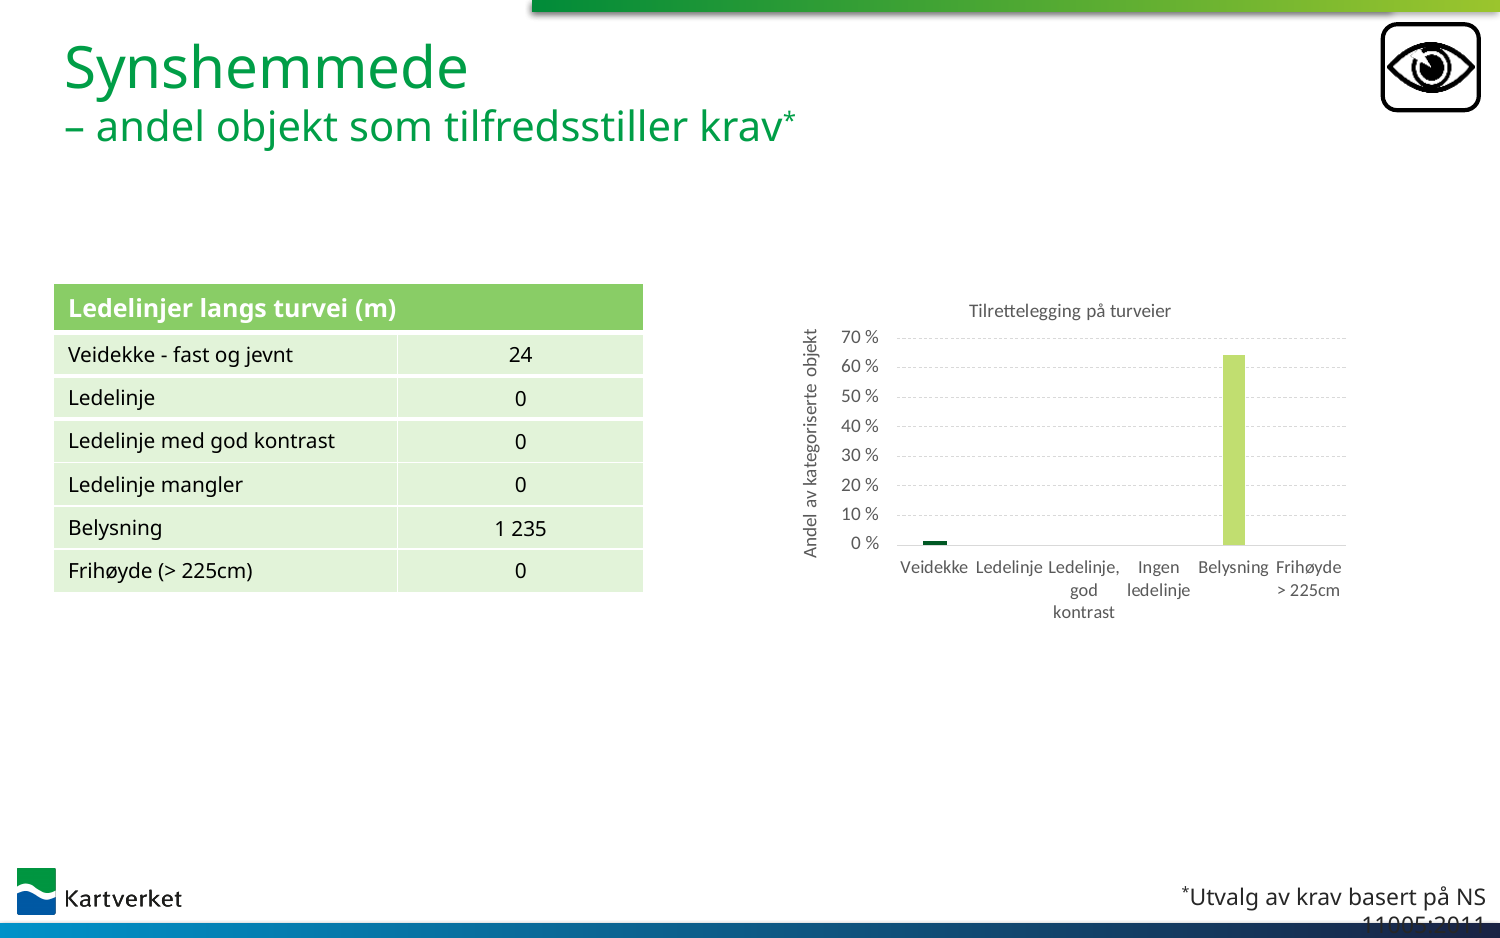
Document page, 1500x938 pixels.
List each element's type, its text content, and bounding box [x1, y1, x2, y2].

table_cell Ledelinje [54, 378, 397, 417]
table_cell Frihøyde (> 225cm) [54, 550, 397, 592]
table_cell 0 [398, 463, 643, 505]
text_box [1382, 24, 1480, 111]
table_cell Veidekke - fast og jevnt [54, 335, 397, 374]
text_box Synshemmede – andel objekt som tilfredsstiller krav* [49, 24, 1431, 158]
table_cell 0 [398, 550, 643, 592]
table_cell 24 [398, 335, 643, 374]
table_cell Belysning [54, 507, 397, 548]
table_cell 0 [398, 421, 643, 462]
text_box *Utvalg av krav basert på NS 11005:2011 [1068, 873, 1500, 938]
table_cell 1 235 [398, 507, 643, 548]
table_cell Ledelinje mangler [54, 463, 397, 505]
table_cell Ledelinje med god kontrast [54, 421, 397, 462]
table_header Ledelinjer langs turvei (m) [54, 284, 643, 330]
picture [791, 291, 1349, 630]
table_cell 0 [398, 378, 643, 417]
